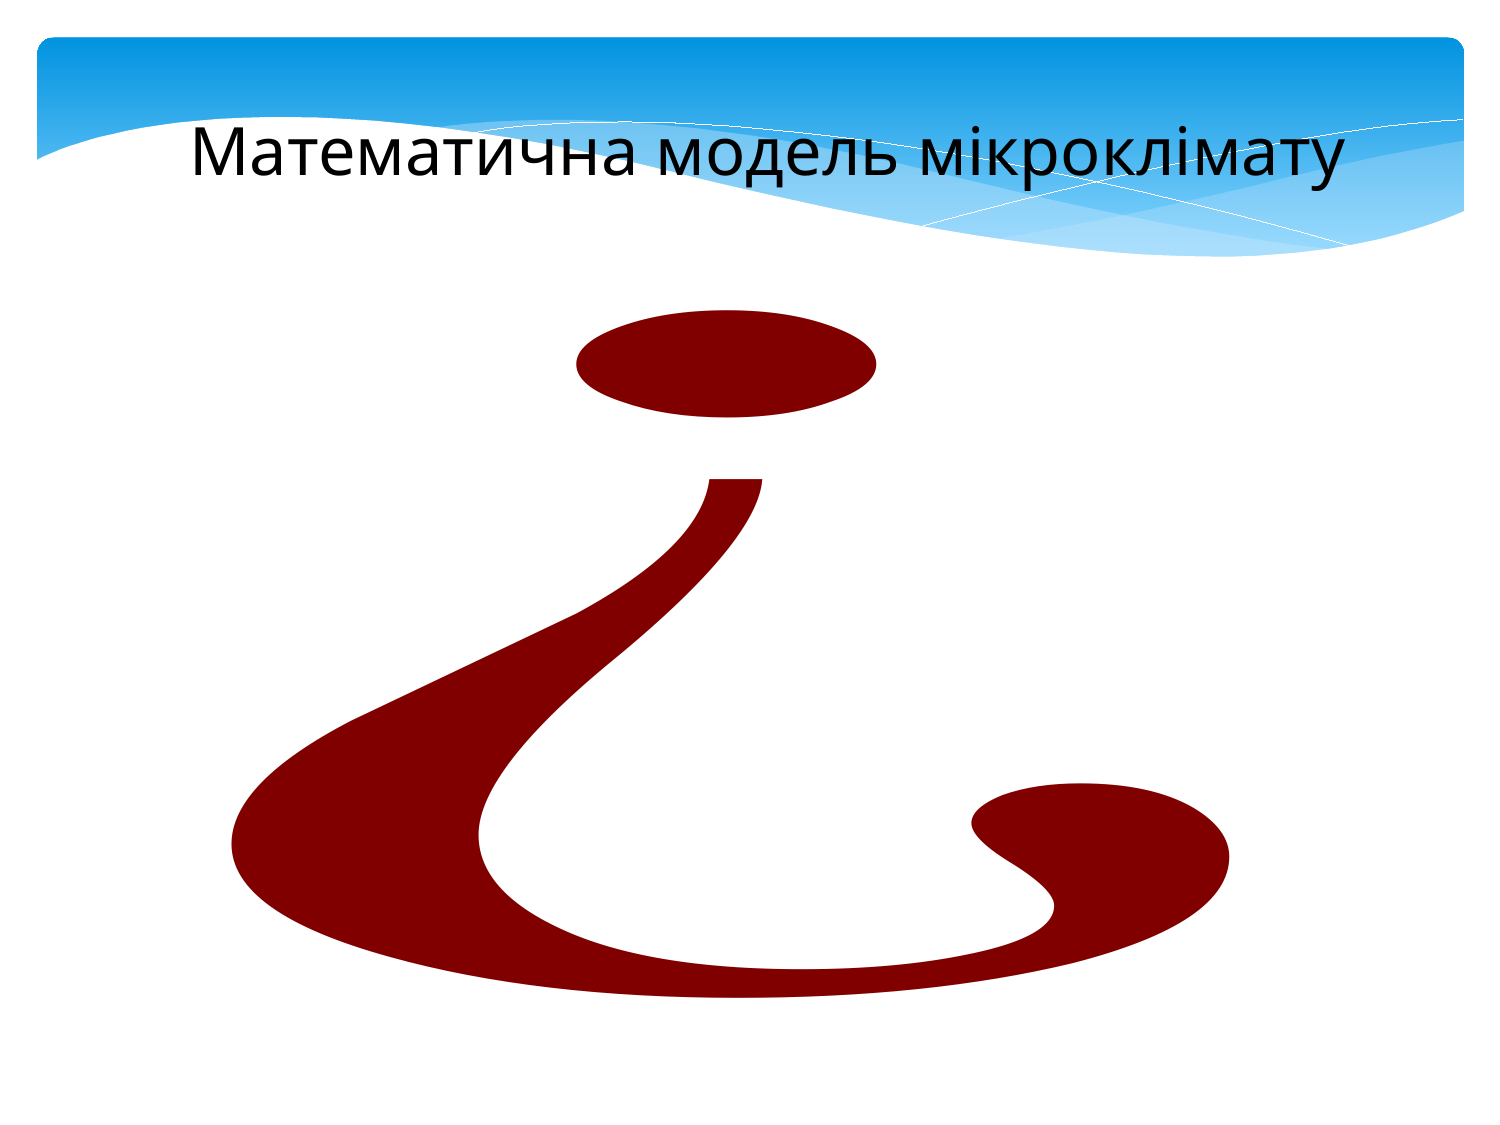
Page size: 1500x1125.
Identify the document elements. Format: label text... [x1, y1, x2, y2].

text_box Математична модель мікроклімату [112, 101, 1424, 197]
